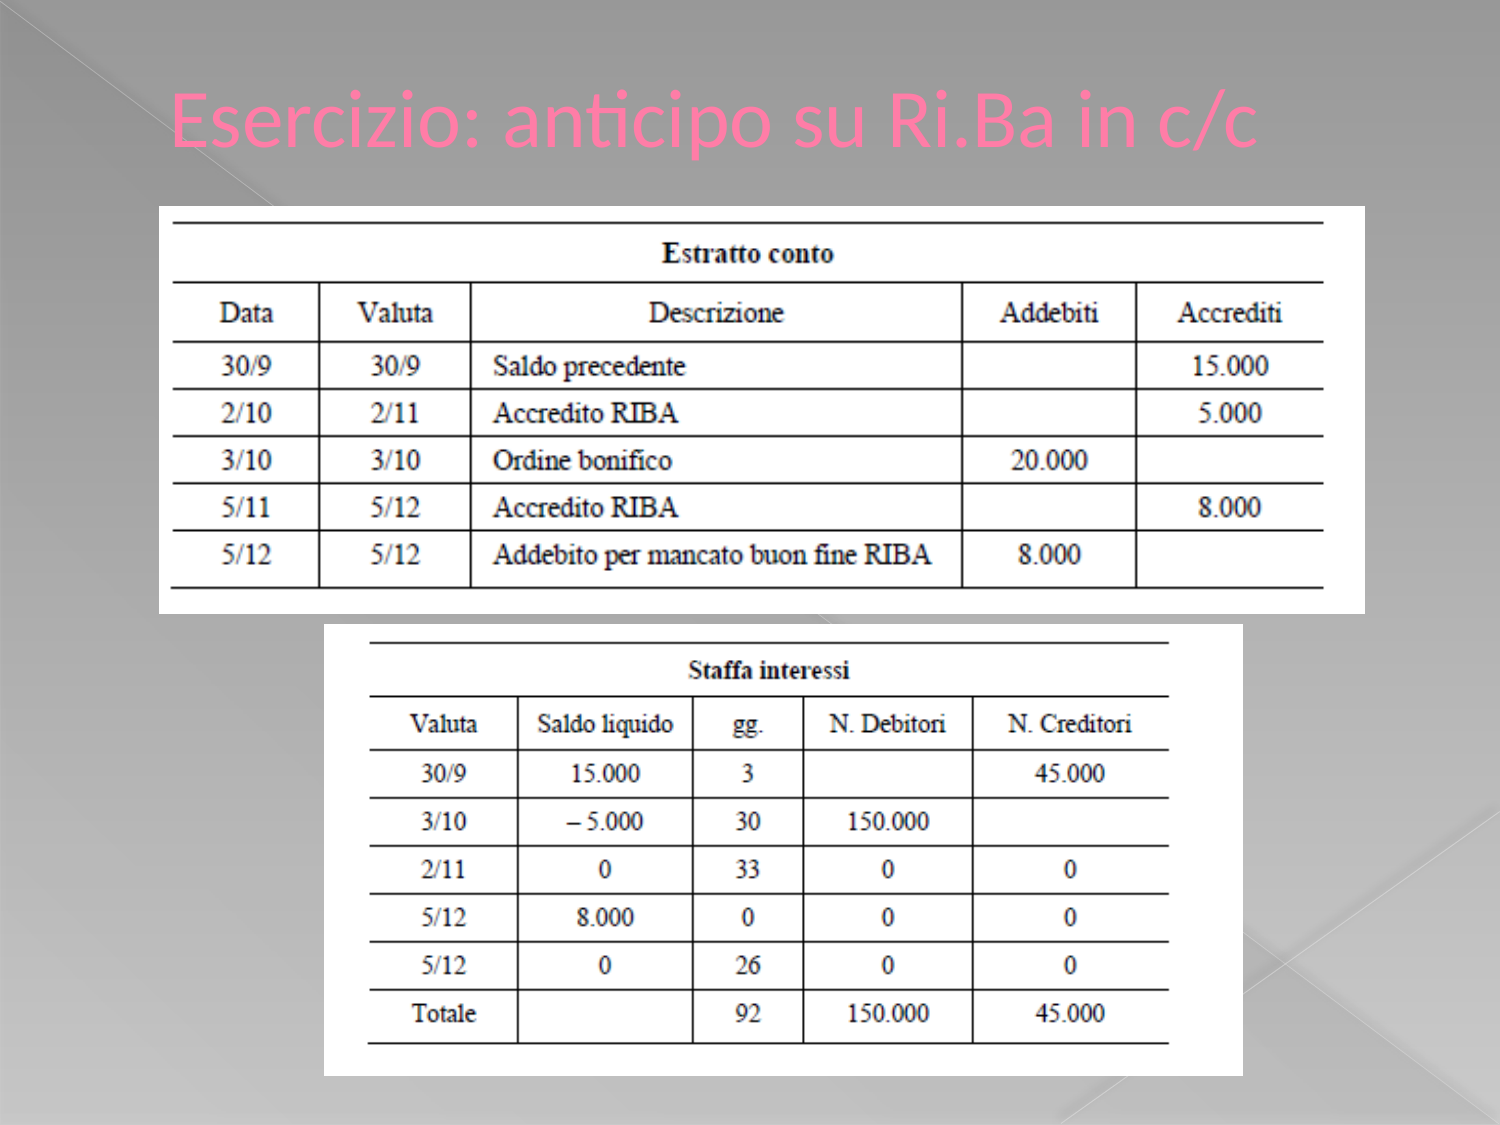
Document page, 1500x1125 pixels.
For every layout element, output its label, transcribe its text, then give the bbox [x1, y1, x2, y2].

picture [324, 624, 1243, 1076]
title Esercizio: anticipo su Ri.Ba in c/c [75, 43, 1425, 185]
picture [159, 206, 1365, 614]
